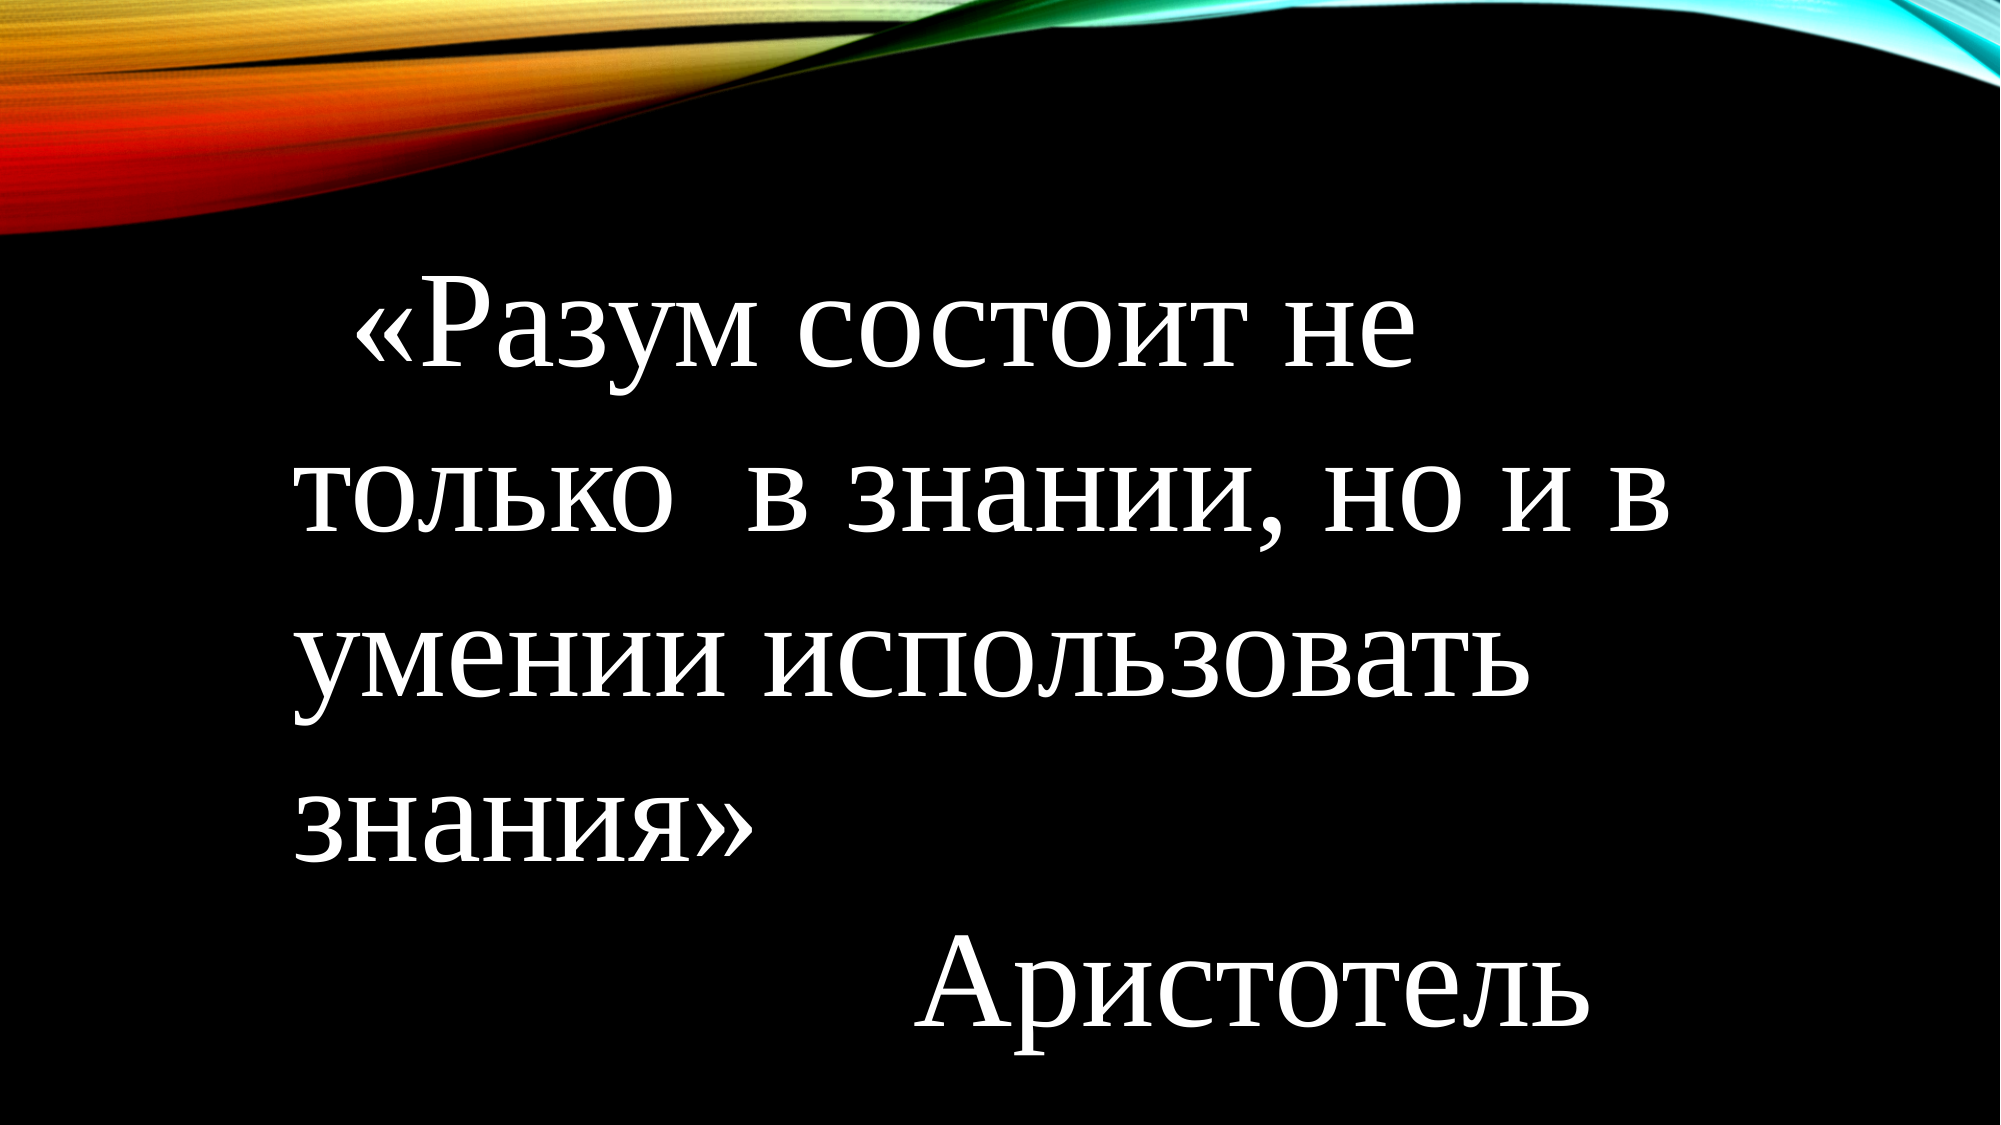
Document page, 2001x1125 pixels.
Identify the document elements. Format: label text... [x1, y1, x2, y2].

text_box «Разум состоит не только в знании, но и в умении использовать знания» Аристотель [277, 176, 1700, 1125]
picture [0, 0, 2000, 237]
